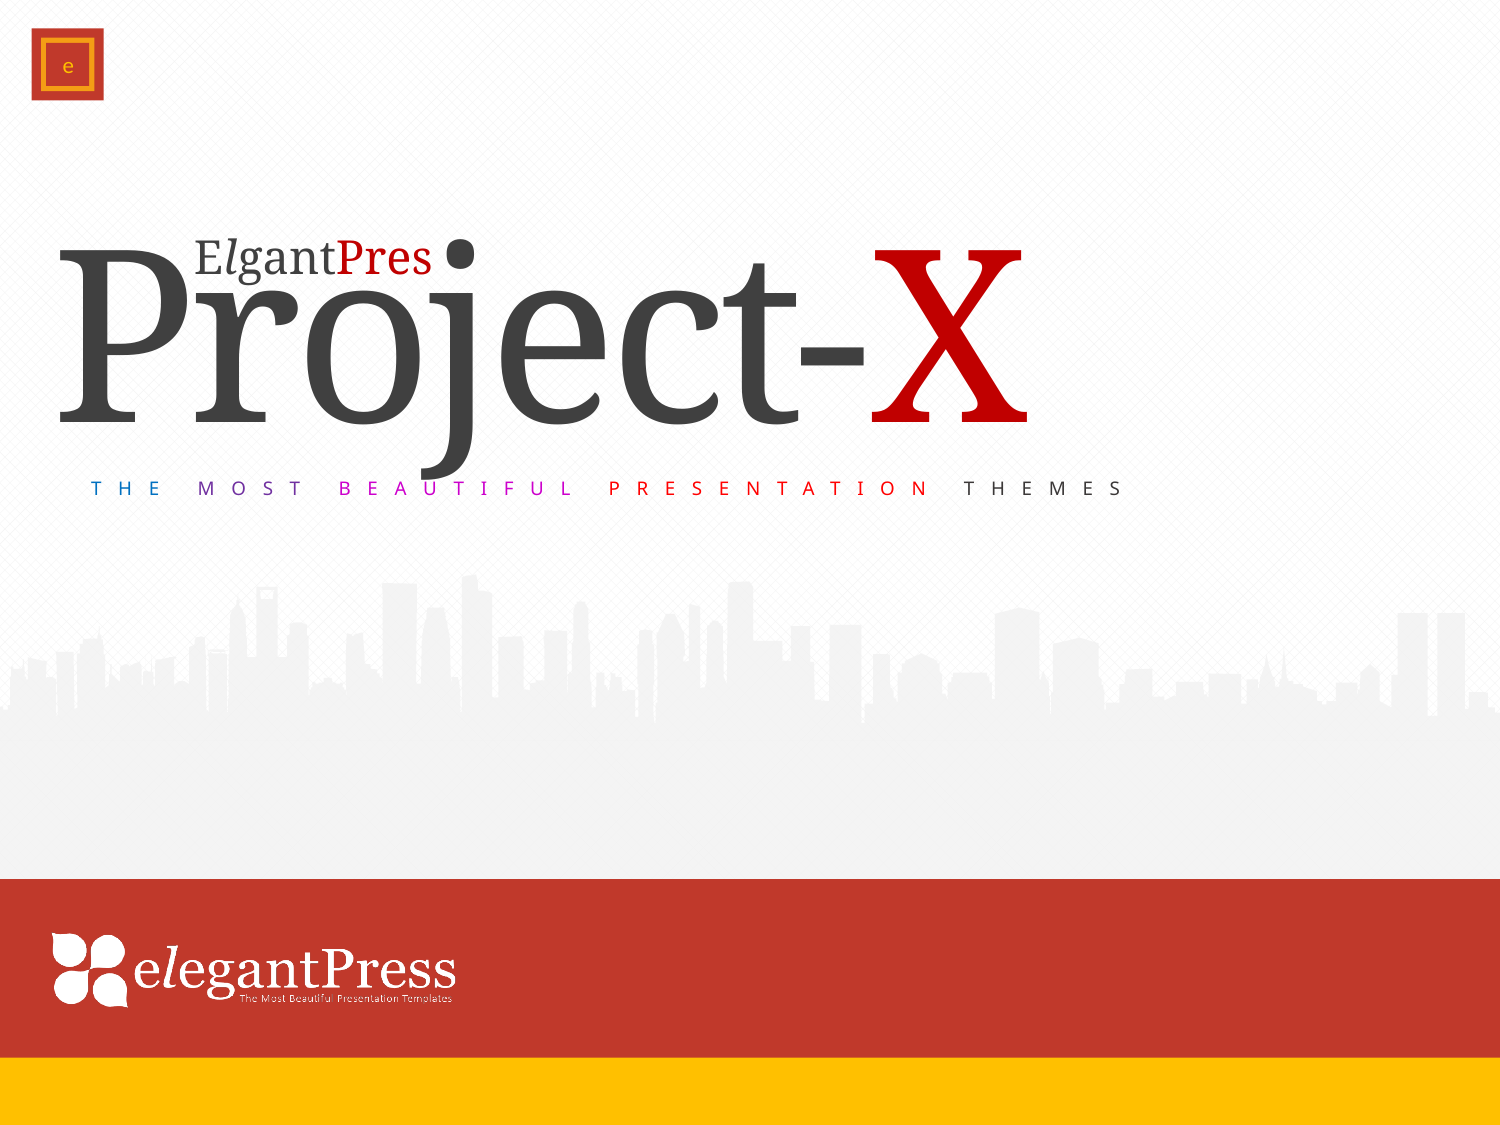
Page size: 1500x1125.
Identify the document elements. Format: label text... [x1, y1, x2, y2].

text_box Project-X [40, 176, 1070, 471]
picture [43, 924, 460, 1018]
text_box THE MOST BEAUTIFUL PRESENTATION THEMES [0, 471, 1211, 506]
text_box ElgantPres [182, 221, 450, 290]
